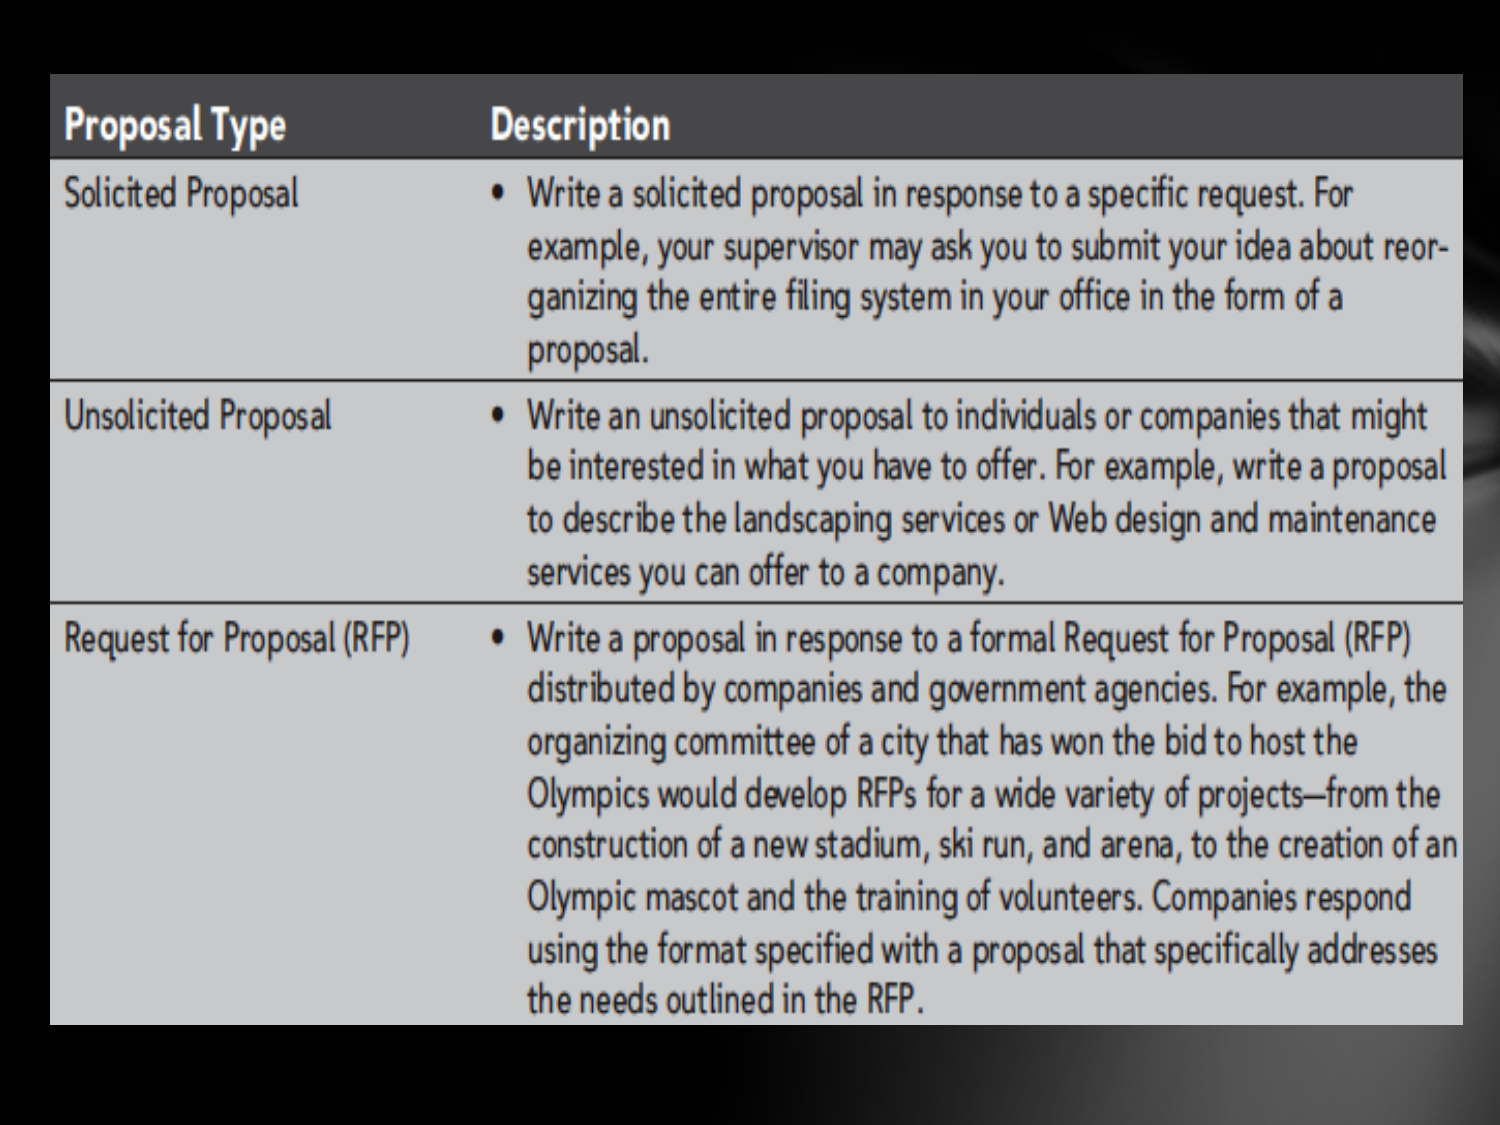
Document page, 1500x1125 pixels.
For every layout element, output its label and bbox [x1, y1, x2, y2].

picture [49, 74, 1463, 1026]
